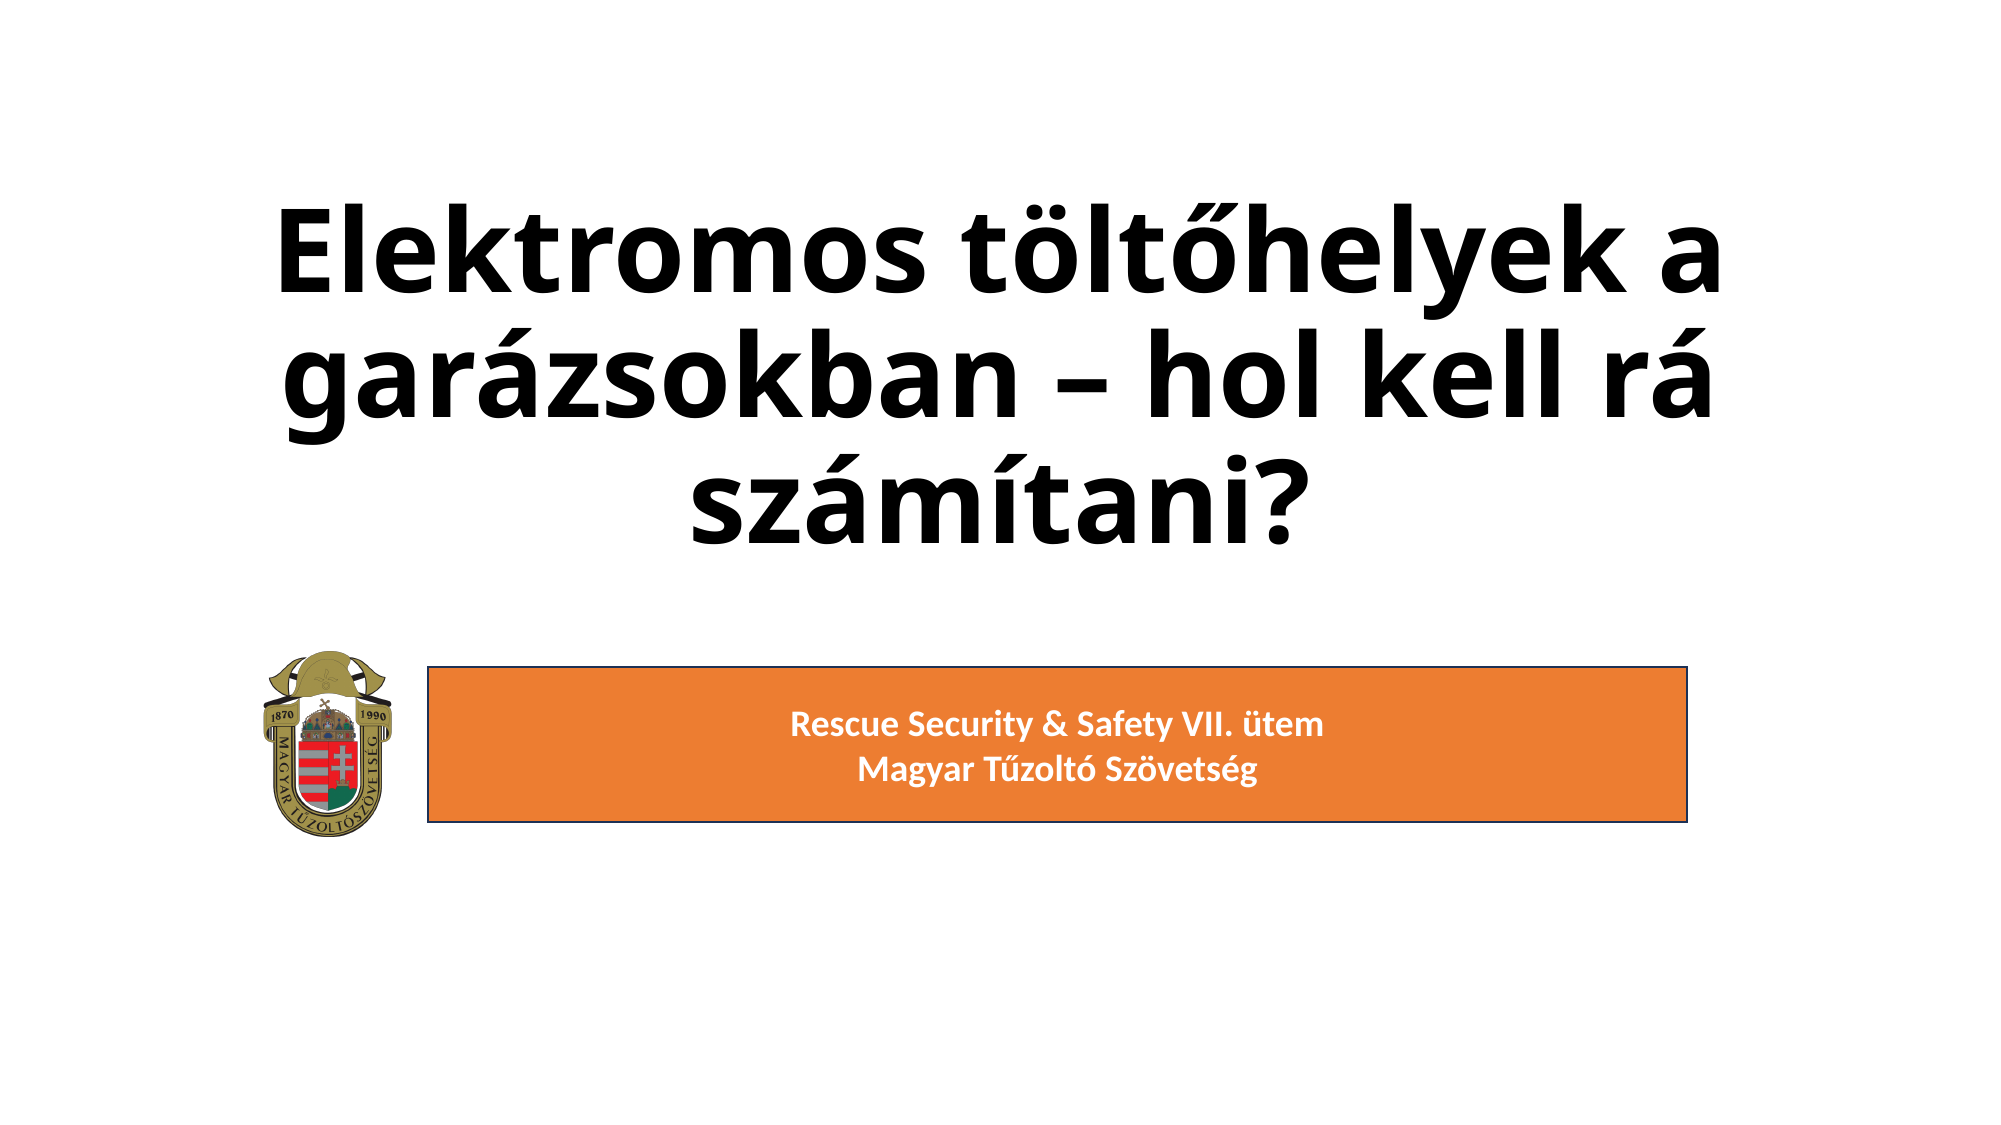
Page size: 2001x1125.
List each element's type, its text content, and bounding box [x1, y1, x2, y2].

title Elektromos töltőhelyek a garázsokban – hol kell rá számítani? [249, 184, 1750, 576]
picture [234, 651, 421, 837]
